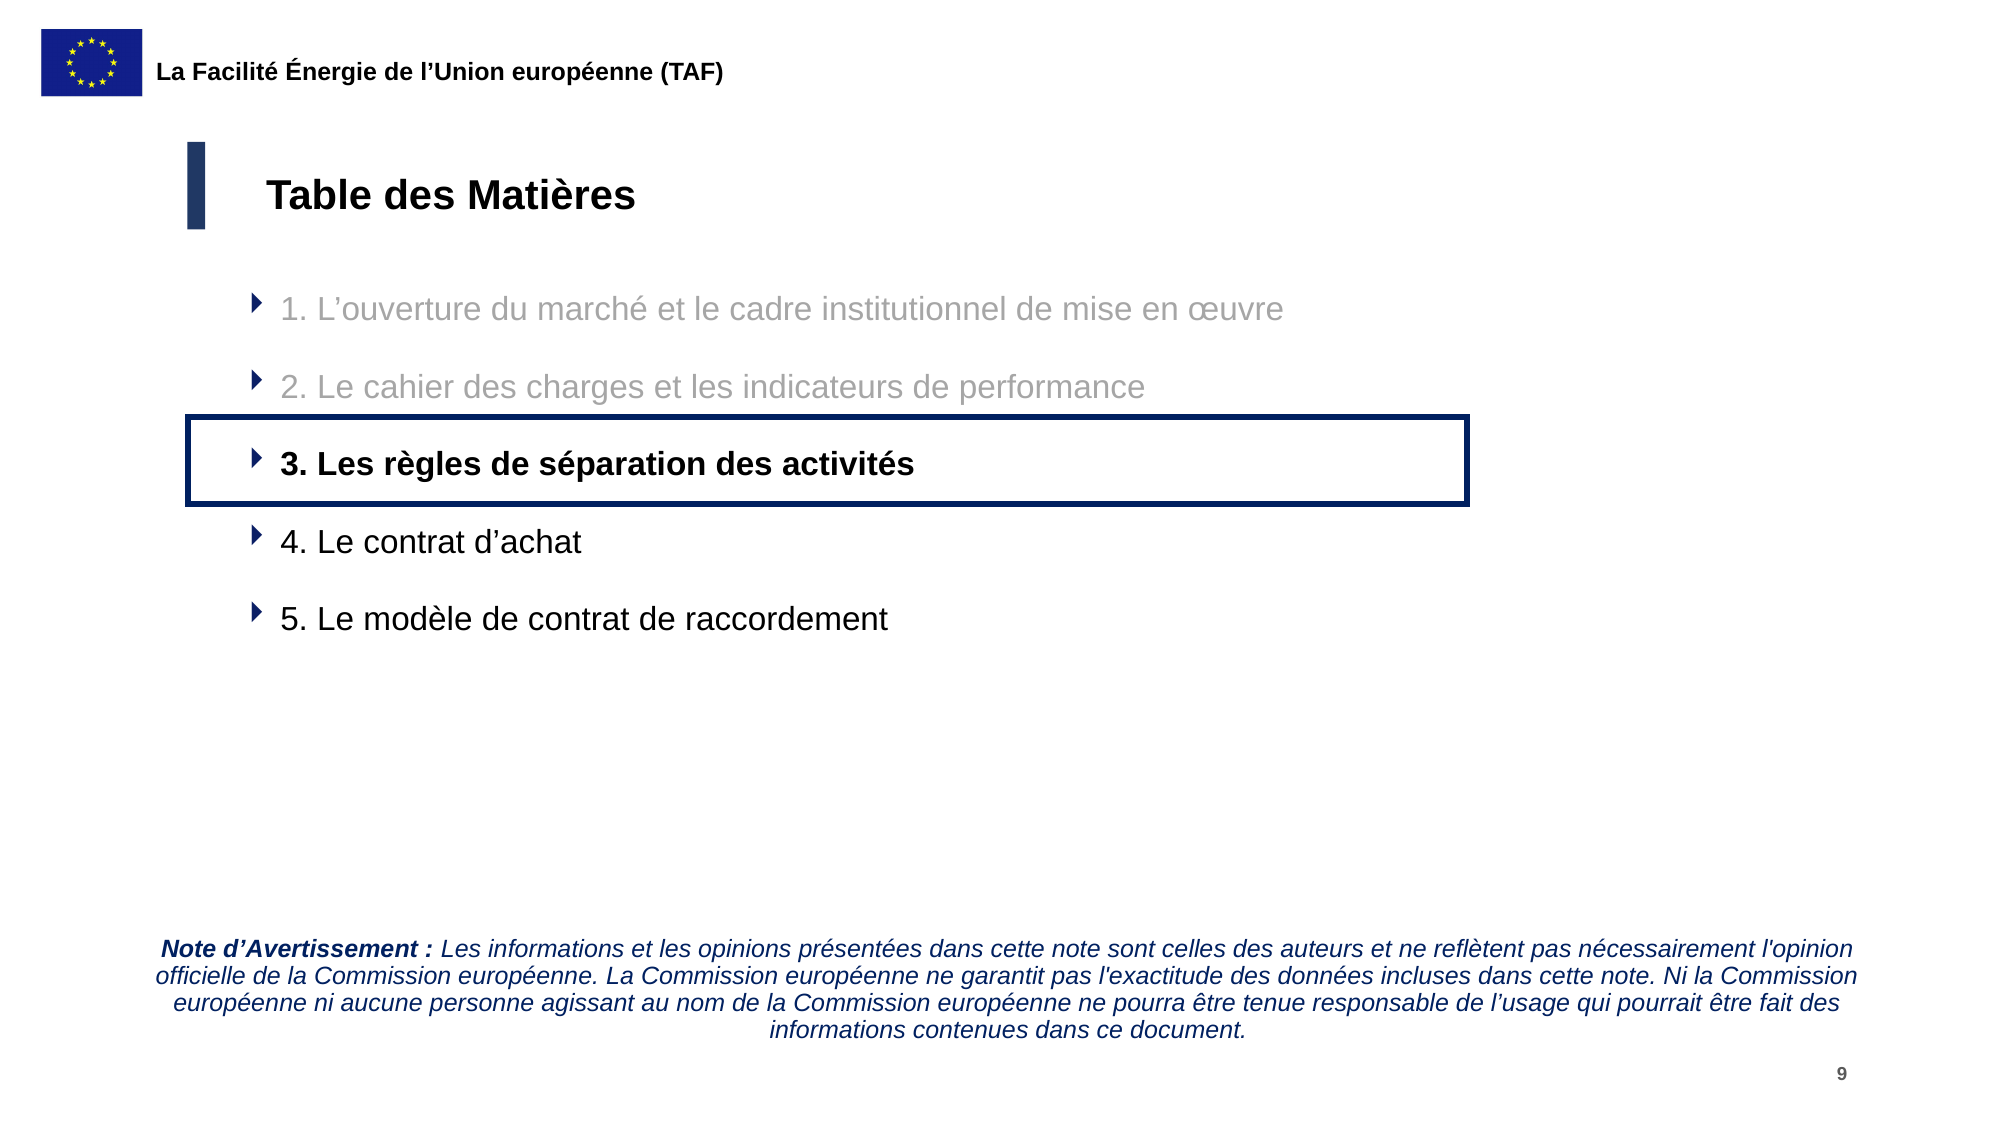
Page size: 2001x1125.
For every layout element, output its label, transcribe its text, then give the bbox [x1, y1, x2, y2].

text_box 1. L’ouverture du marché et le cadre institutionnel de mise en œuvre 2. Le cahier des charges et les indicateurs de performance 3. Les règles de séparation des activités 4. Le contrat d’achat 5. Le modèle de contrat de raccordement [241, 505, 1468, 672]
picture [39, 27, 144, 98]
text_box Table des Matières [266, 141, 1367, 227]
text_box [187, 141, 206, 230]
text_box [187, 416, 1468, 505]
text_box Note d’Avertissement : Les informations et les opinions présentées dans cette note sont celles des auteurs et ne reflètent pas nécessairement l'opinion officielle de la Commission européenne. La Commission européenne ne garantit pas l'exactitude des données incluses dans cette note. Ni la Commission européenne ni aucune personne agissant au nom de la Commission européenne ne pourra être tenue responsable de l’usage qui pourrait être fait des informations contenues dans ce document. [109, 928, 1909, 1051]
text_box 9 [1412, 1042, 1863, 1103]
text_box 1. L’ouverture du marché et le cadre institutionnel de mise en œuvre 2. Le cahier des charges et les indicateurs de performance 3. Les règles de séparation des activités 4. Le contrat d’achat 5. Le modèle de contrat de raccordement [241, 287, 1468, 416]
